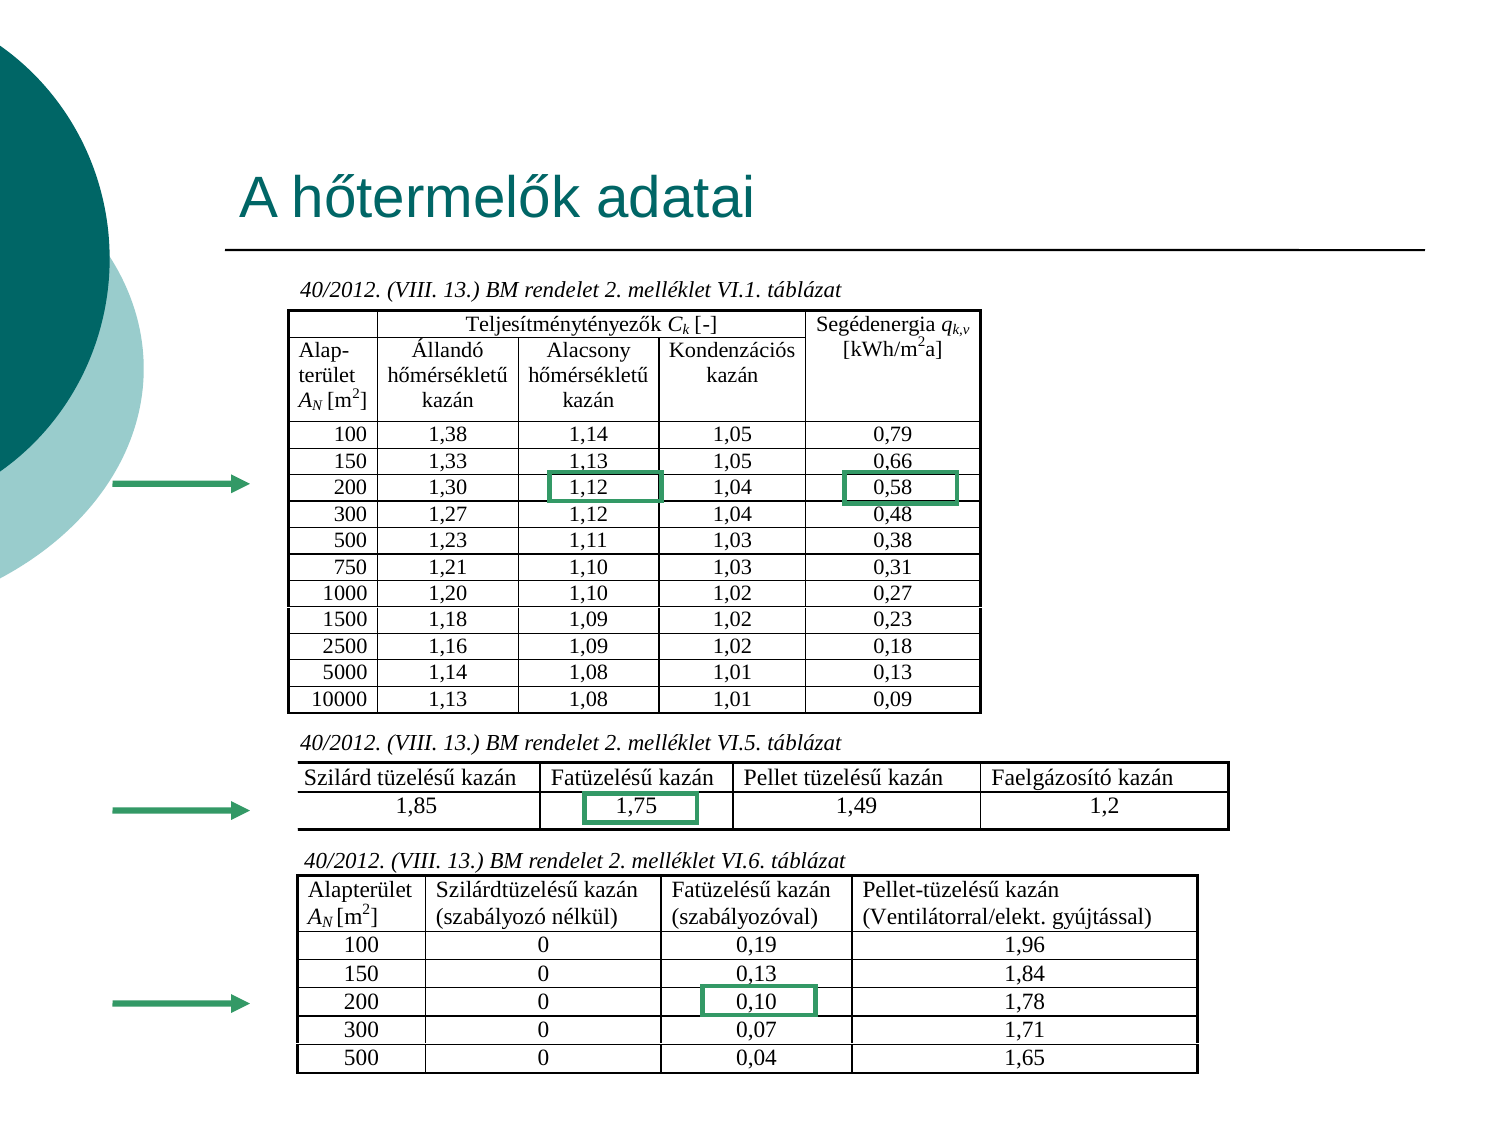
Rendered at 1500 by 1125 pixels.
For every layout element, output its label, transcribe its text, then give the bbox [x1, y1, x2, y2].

text_box [112, 997, 250, 1010]
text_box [295, 873, 1200, 1102]
text_box 40/2012. (VIII. 13.) BM rendelet 2. melléklet VI.6. táblázat [289, 838, 1227, 881]
text_box 40/2012. (VIII. 13.) BM rendelet 2. melléklet VI.5. táblázat [285, 720, 1223, 763]
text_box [297, 760, 1235, 858]
text_box 40/2012. (VIII. 13.) BM rendelet 2. melléklet VI.1. táblázat [285, 267, 1223, 310]
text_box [199, 308, 1070, 740]
text_box [112, 804, 250, 817]
title A hőtermelők adatai [224, 49, 1425, 237]
